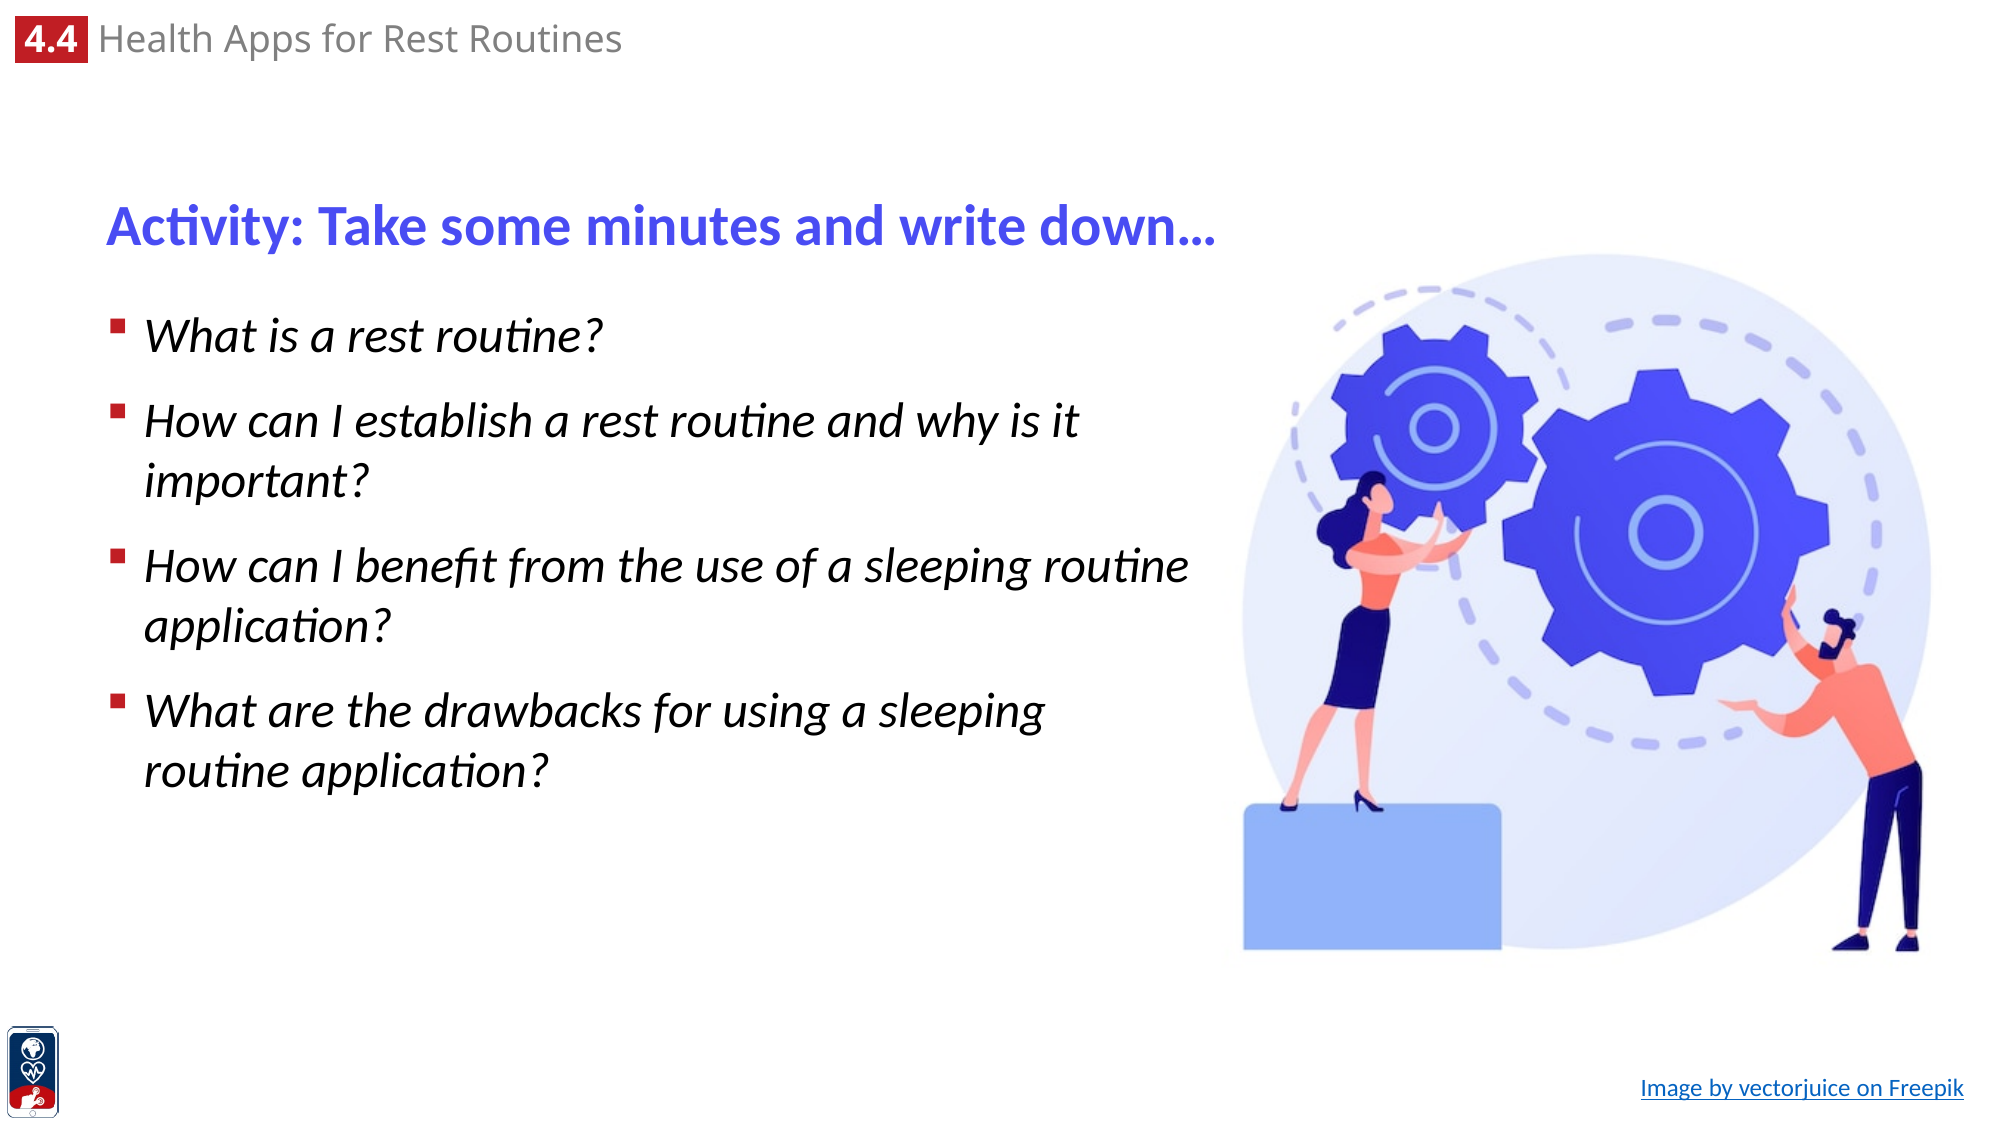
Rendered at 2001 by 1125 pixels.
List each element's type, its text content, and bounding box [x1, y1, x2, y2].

text_box Image by vectorjuice on Freepik [1448, 1065, 1979, 1110]
title Activity: Take some minutes and write down… [91, 177, 1128, 277]
list What is a rest routine? How can I establish a rest routine and why is it important? How can I benefit from the use of a sleeping routine application? What are the drawbacks for using a sleeping routine application? [91, 295, 1209, 1094]
picture [7, 1026, 59, 1118]
picture [1128, 141, 2000, 1065]
